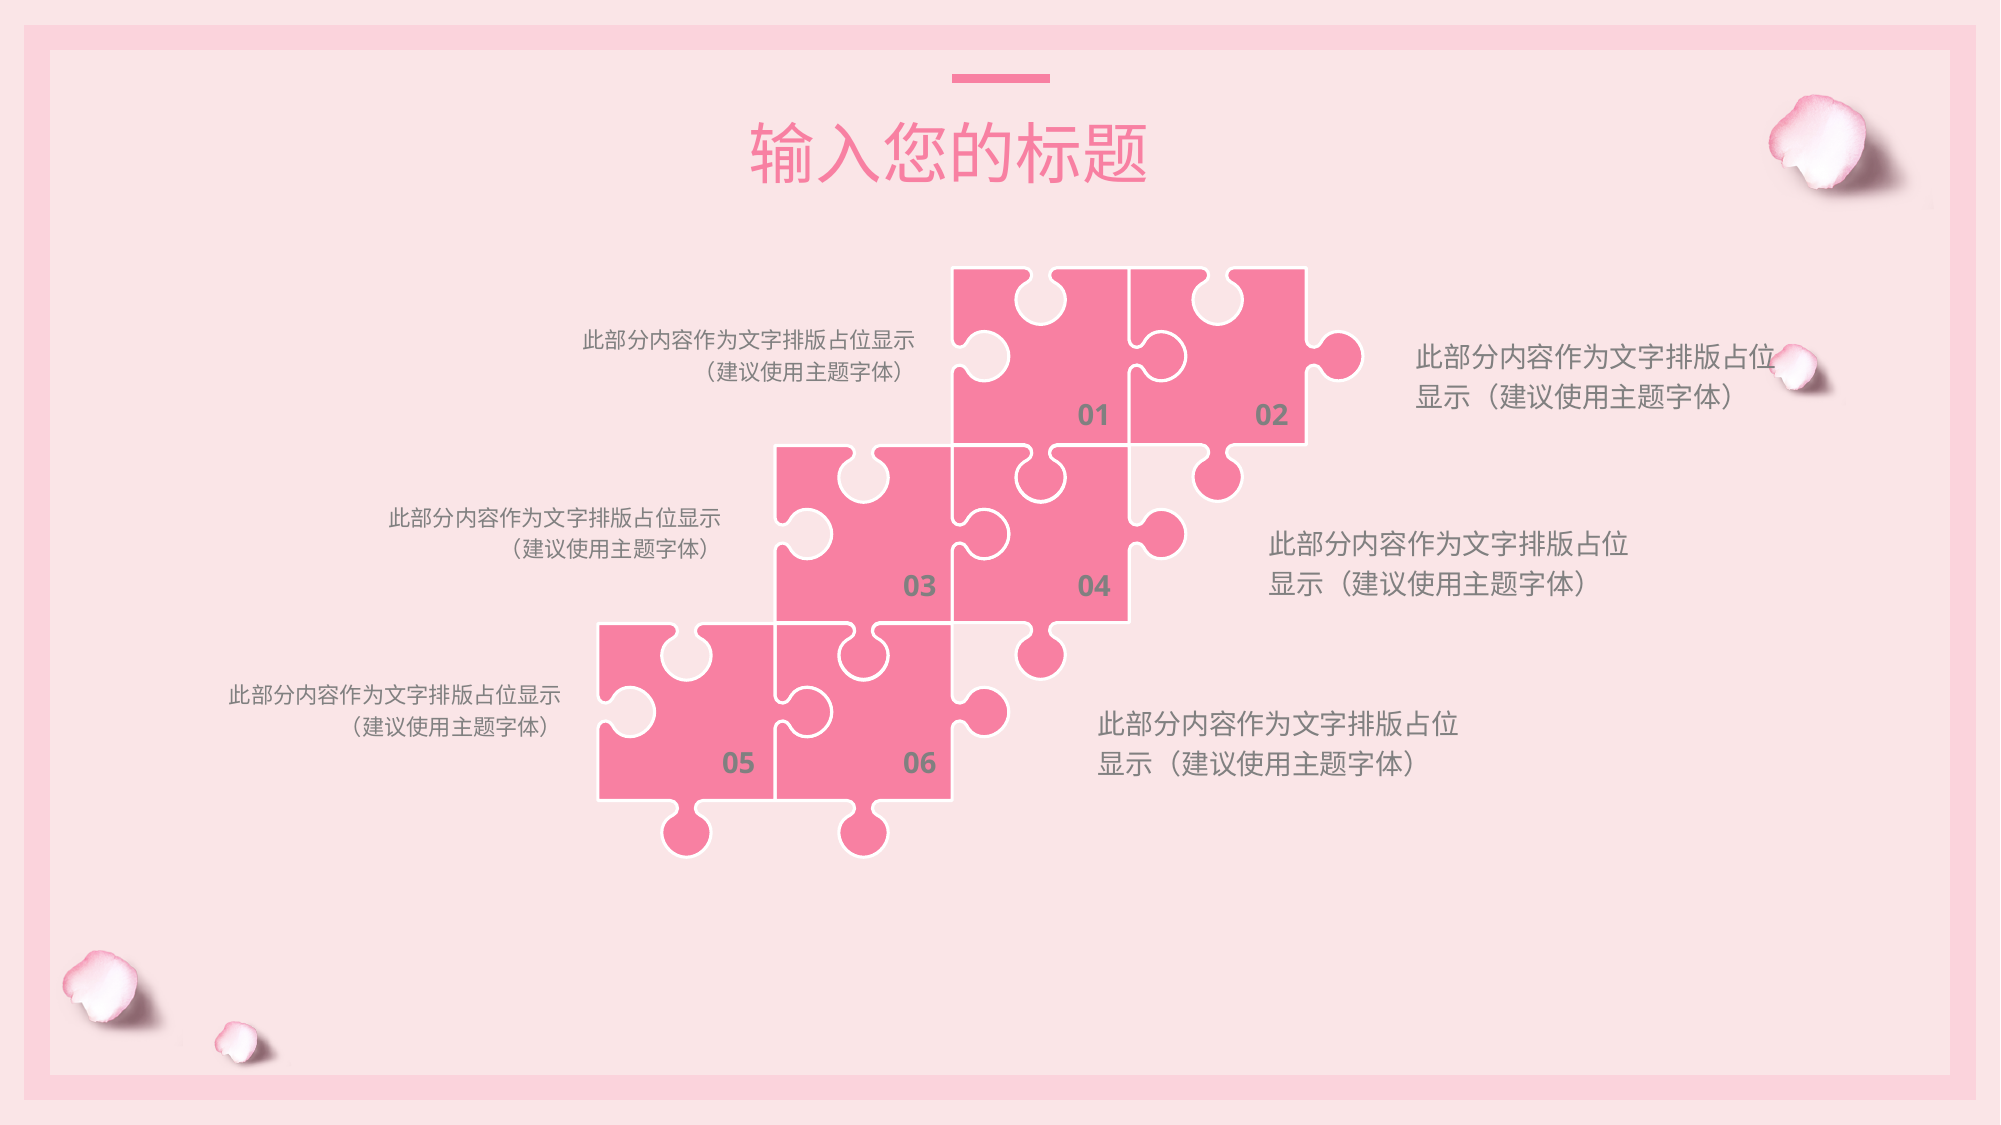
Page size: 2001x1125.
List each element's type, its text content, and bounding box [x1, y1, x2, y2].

text_box 此部分内容作为文字排版占位显示（建议使用主题字体） [1268, 497, 1645, 623]
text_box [1129, 267, 1364, 502]
text_box 此部分内容作为文字排版占位显示（建议使用主题字体） [562, 292, 917, 414]
text_box 此部分内容作为文字排版占位显示（建议使用主题字体） [1098, 677, 1474, 803]
picture [54, 656, 700, 1073]
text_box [1009, 445, 1186, 680]
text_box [597, 623, 832, 858]
text_box 此部分内容作为文字排版占位显示（建议使用主题字体） [208, 647, 563, 768]
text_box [832, 623, 1009, 858]
text_box 此部分内容作为文字排版占位显示（建议使用主题字体） [1415, 310, 1792, 436]
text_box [952, 267, 1129, 445]
text_box 此部分内容作为文字排版占位显示（建议使用主题字体） [368, 470, 723, 591]
picture [1633, 93, 1934, 452]
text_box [774, 445, 1009, 623]
